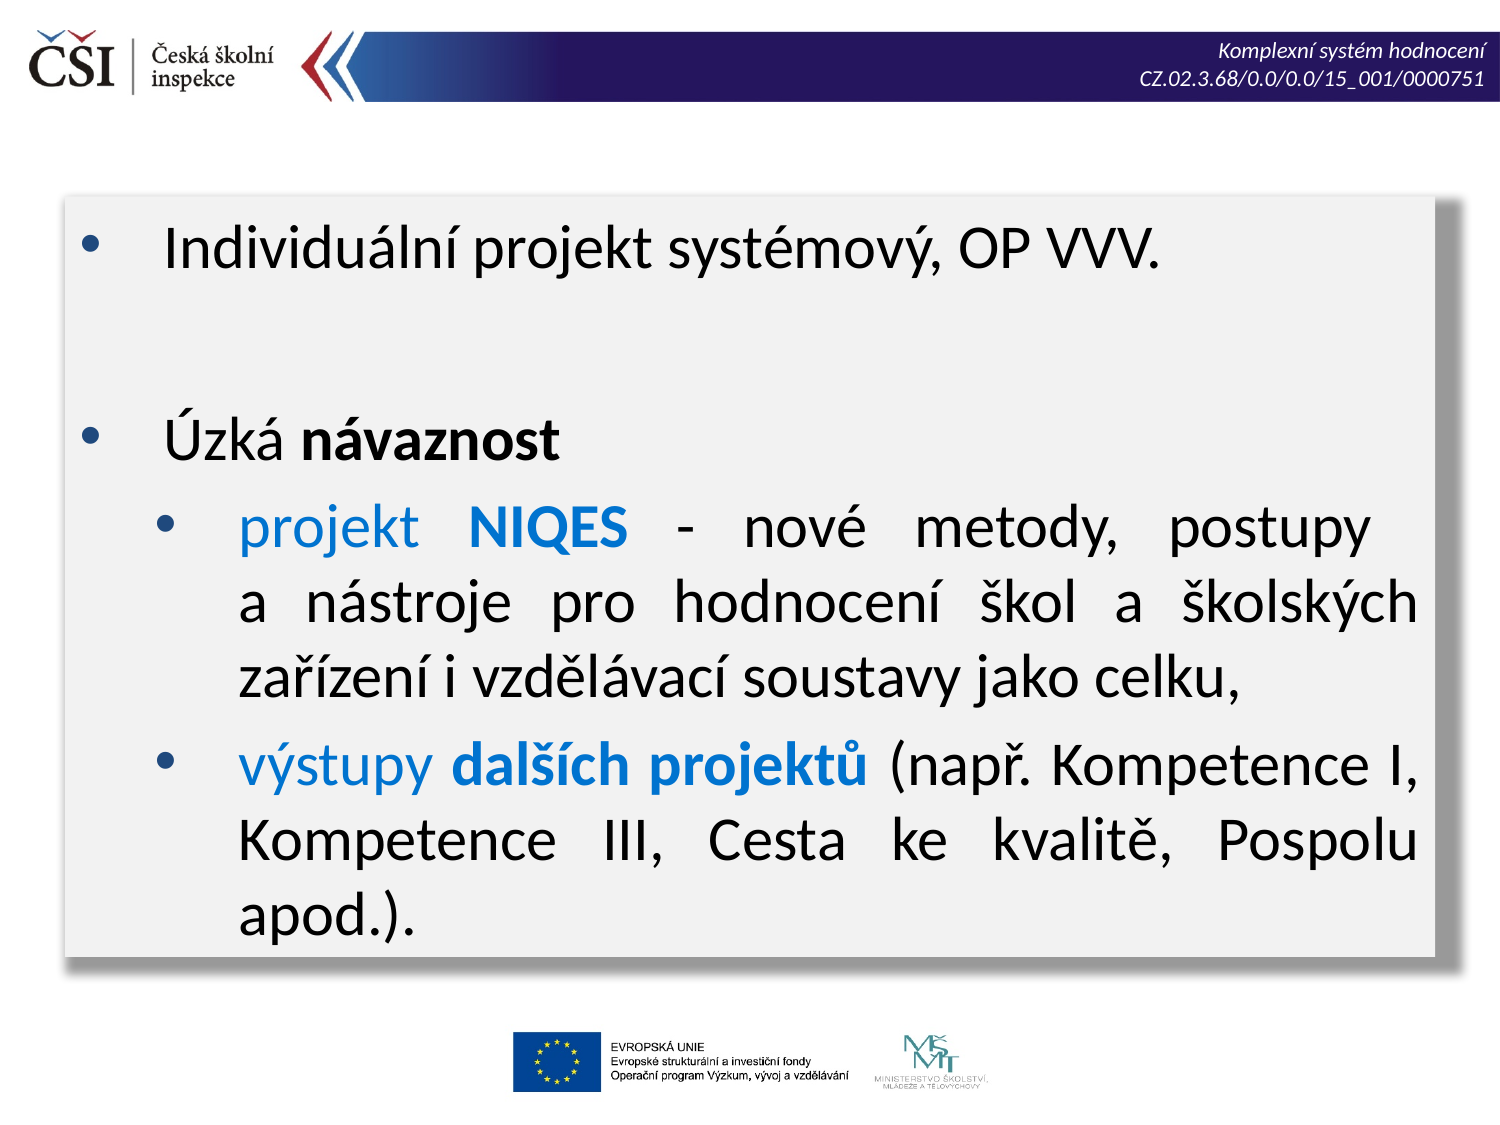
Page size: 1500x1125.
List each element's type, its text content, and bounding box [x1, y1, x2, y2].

picture [483, 1002, 1017, 1121]
list Individuální projekt systémový, OP VVV. Úzká návaznost projekt NIQES - nové metody, postupy a nástroje pro hodnocení škol a školských zařízení i vzdělávací soustavy jako celku, výstupy dalších projektů (např. Kompetence I, Kompetence III, Cesta ke kvalitě, Pospolu apod.). [64, 196, 1436, 957]
picture [29, 30, 1500, 102]
